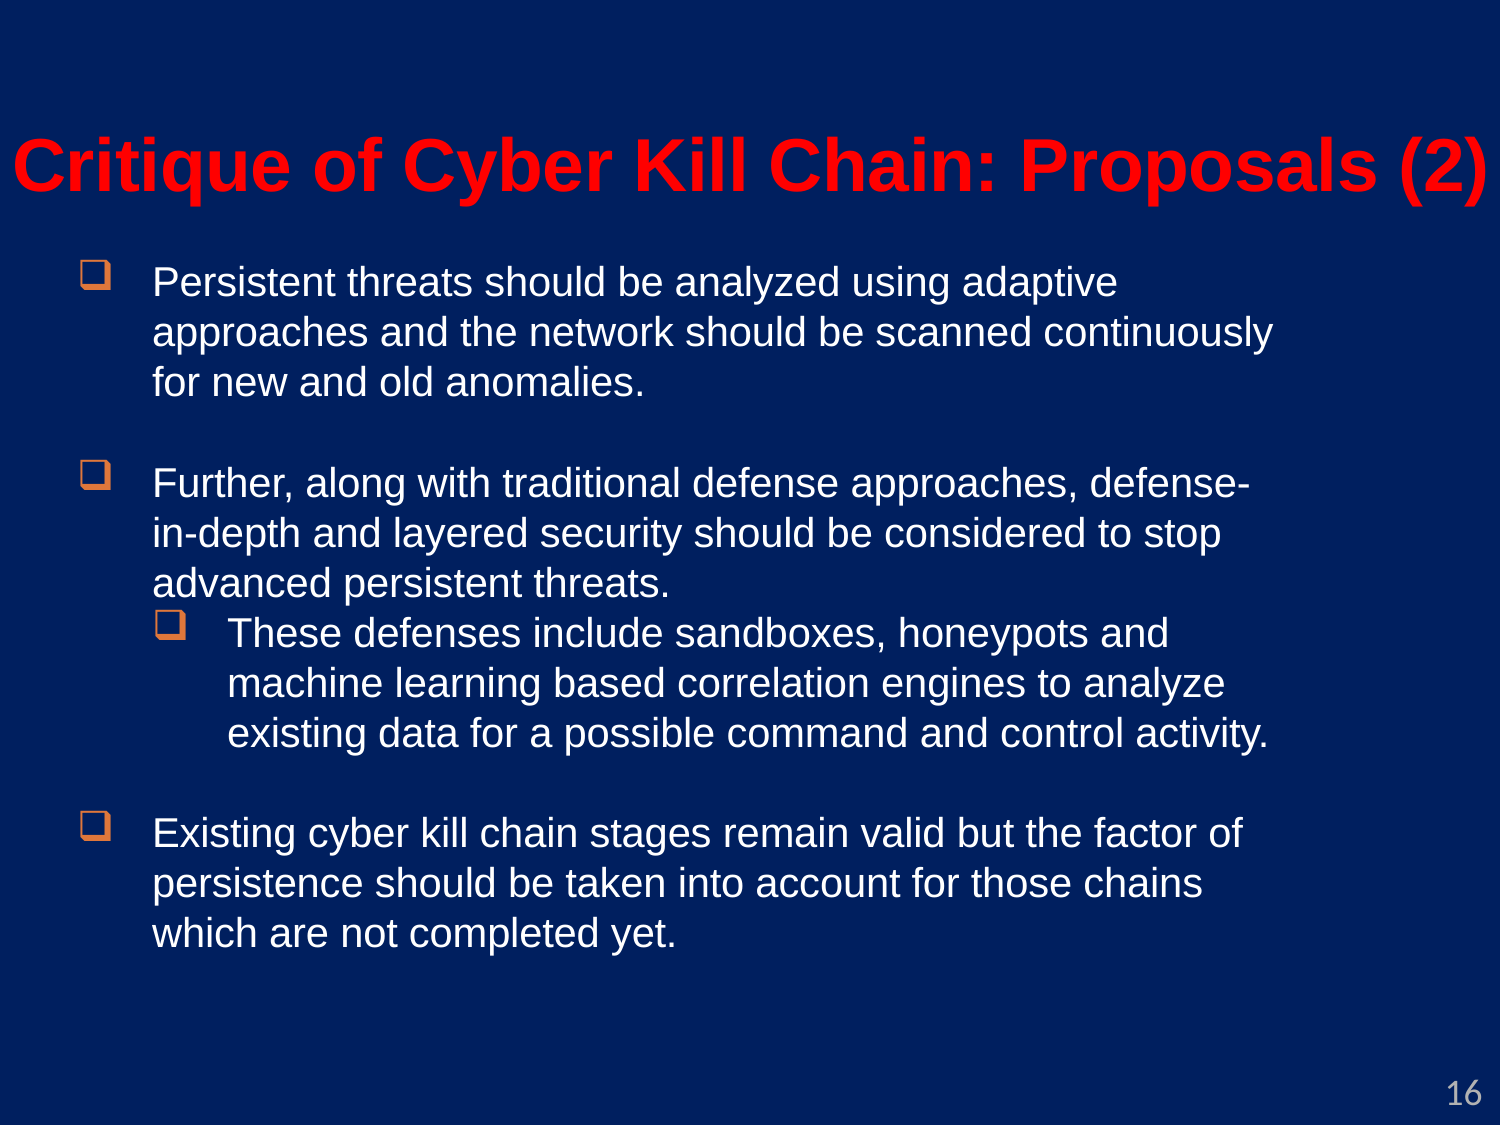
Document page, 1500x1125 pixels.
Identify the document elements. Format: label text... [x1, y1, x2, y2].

text_box Persistent threats should be analyzed using adaptive approaches and the network should be scanned continuously for new and old anomalies. Further, along with traditional defense approaches, defense-in-depth and layered security should be considered to stop advanced persistent threats. These defenses include sandboxes, honeypots and machine learning based correlation engines to analyze existing data for a possible command and control activity. Existing cyber kill chain stages remain valid but the factor of persistence should be taken into account for those chains which are not completed yet. [75, 255, 1425, 1125]
text_box Critique of Cyber Kill Chain: Proposals (2) [0, 116, 1500, 207]
slide_number 16 [1137, 1068, 1483, 1114]
